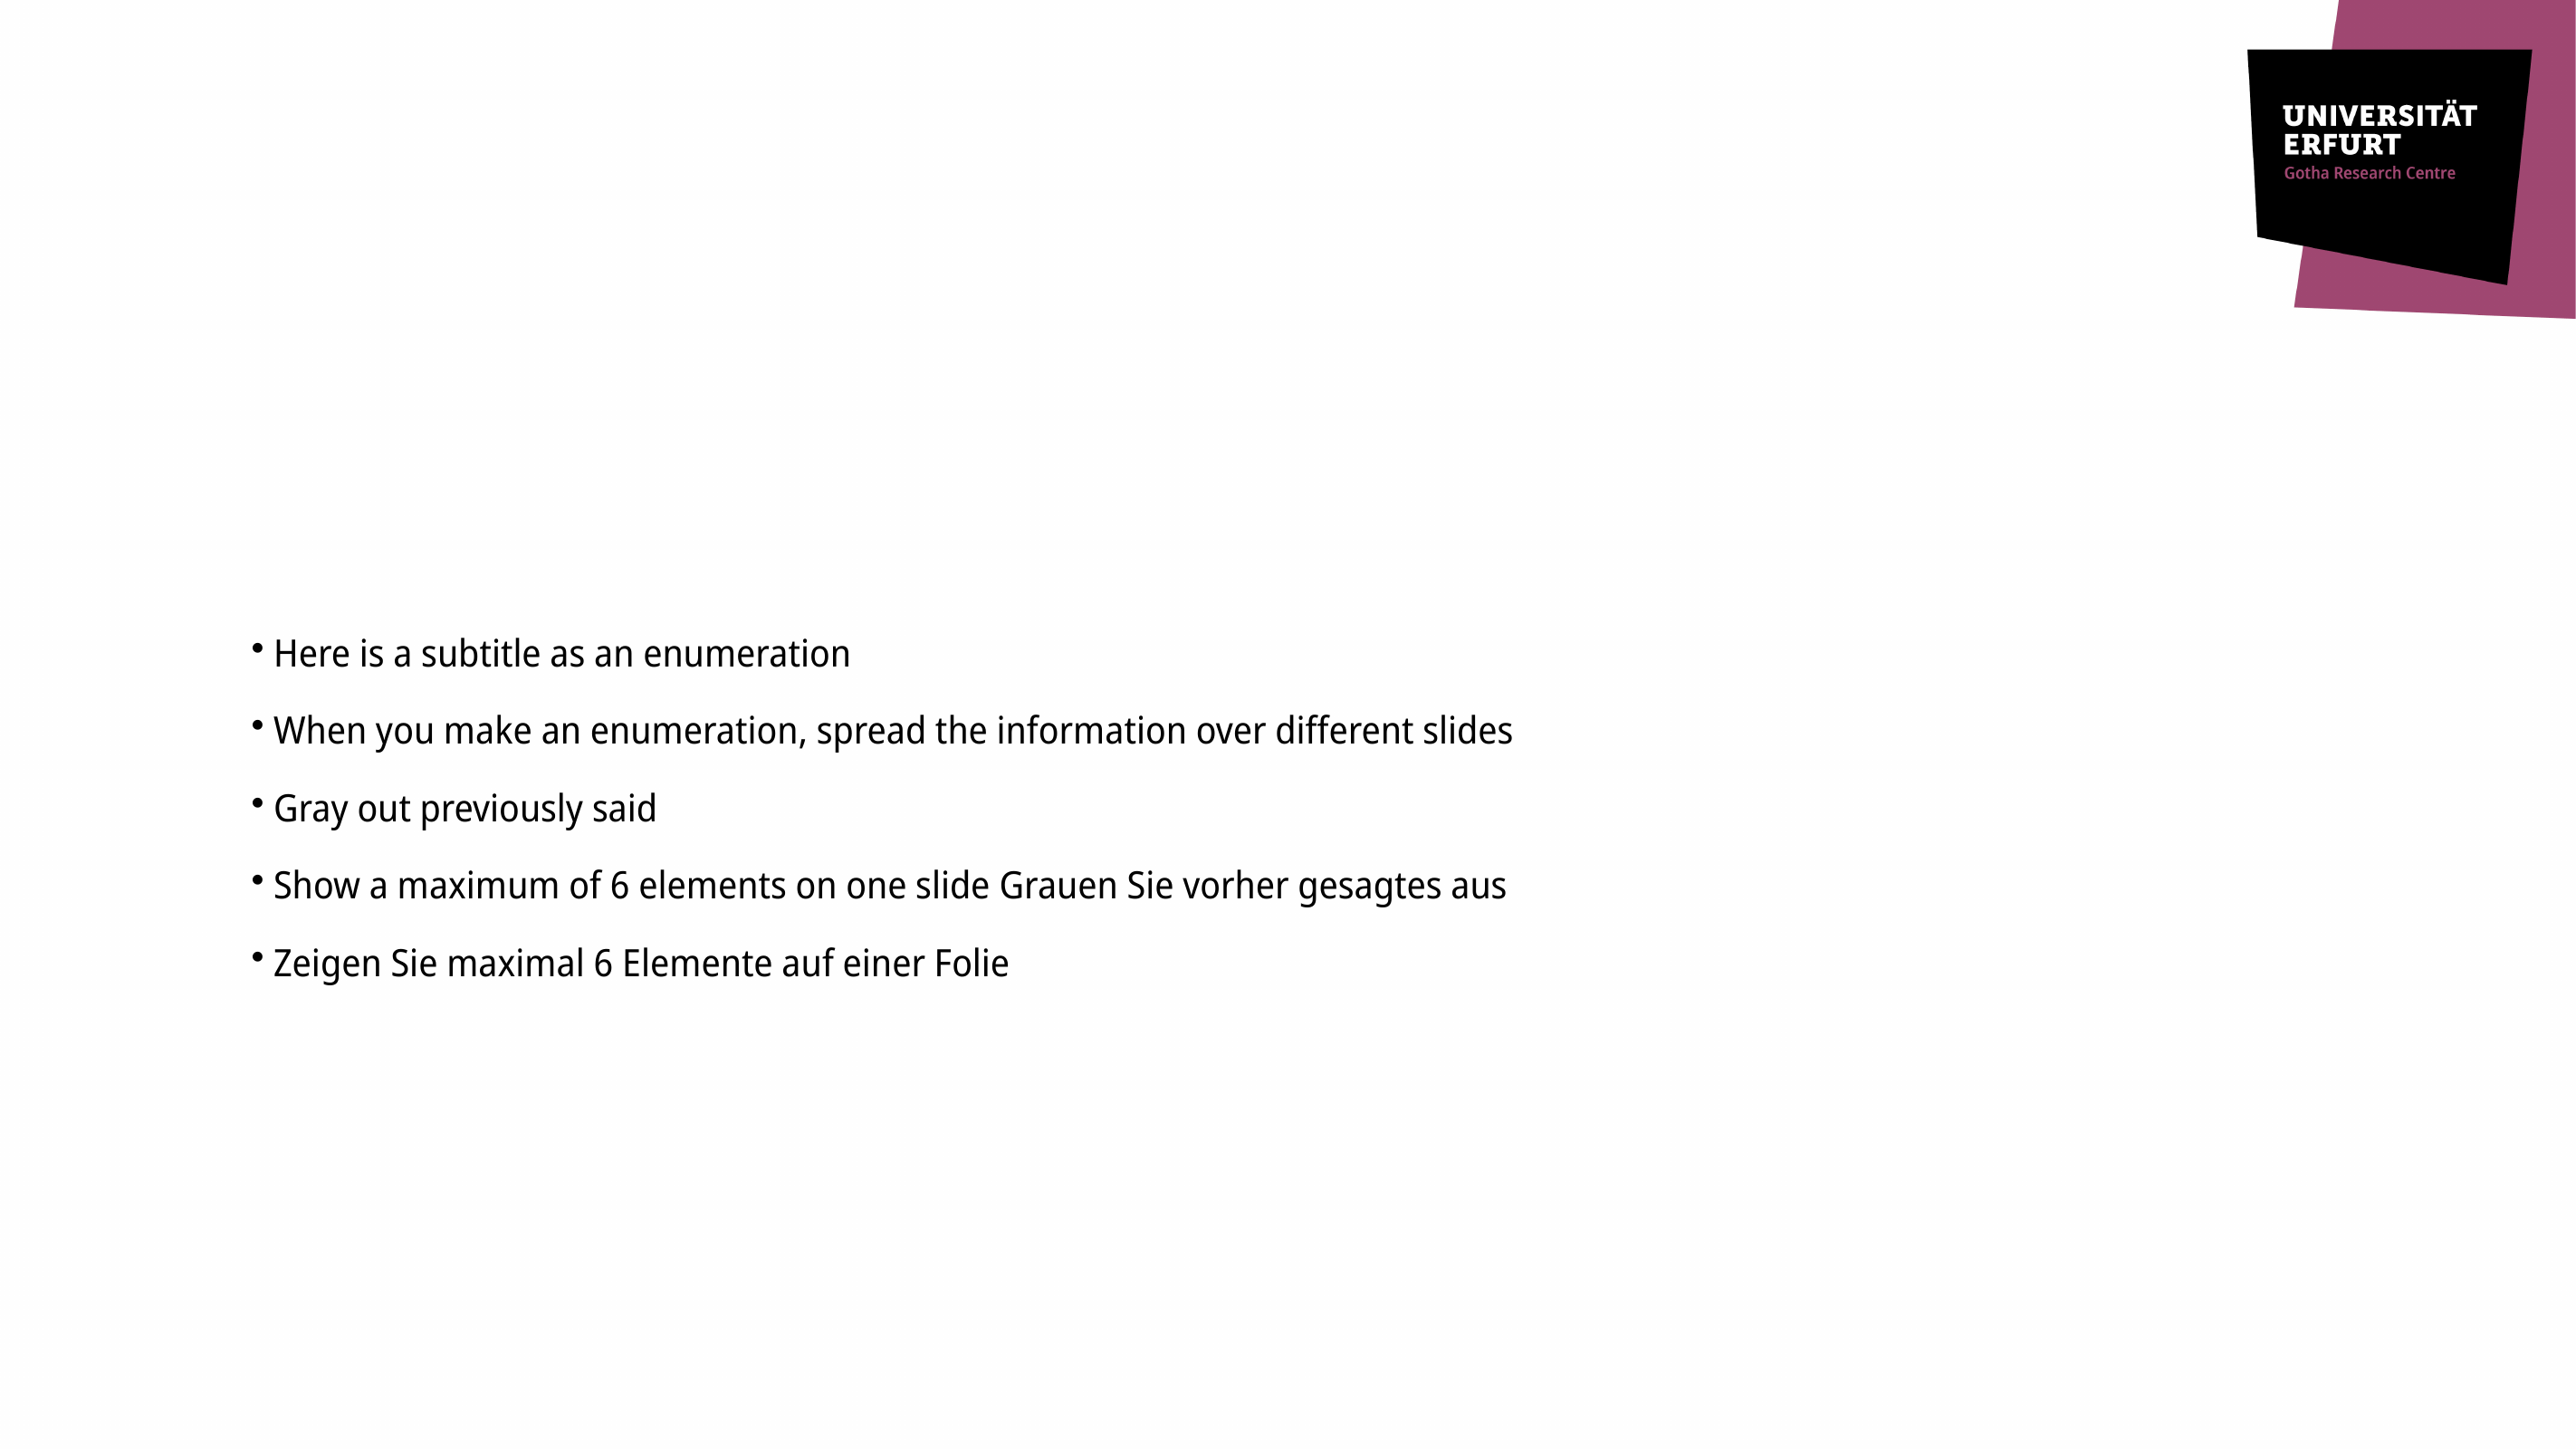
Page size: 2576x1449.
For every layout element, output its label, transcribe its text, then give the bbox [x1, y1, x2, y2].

picture [0, 0, 2576, 1449]
text_box Here is a subtitle as an enumeration When you make an enumeration, spread the information over different slides Gray out previously said Show a maximum of 6 elements on one slide Grauen Sie vorher gesagtes aus Zeigen Sie maximal 6 Elemente auf einer Folie [244, 592, 1798, 1228]
